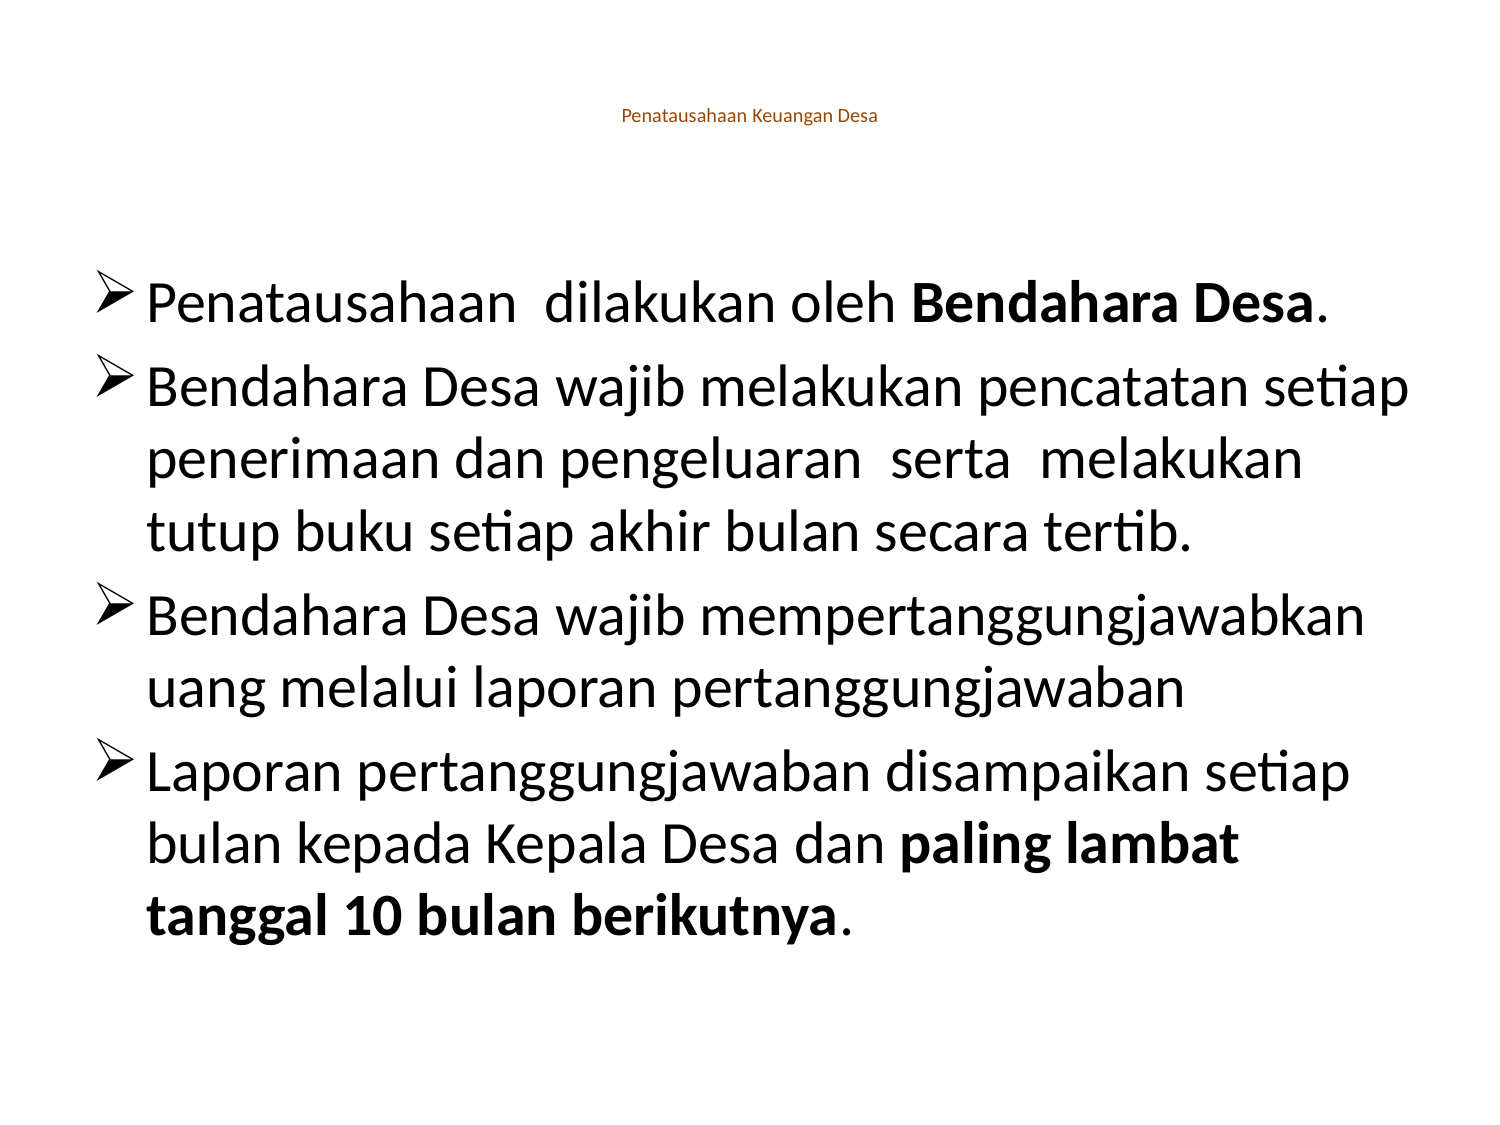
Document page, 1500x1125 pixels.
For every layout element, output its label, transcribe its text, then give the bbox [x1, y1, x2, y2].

title Penatausahaan Keuangan Desa [75, 45, 1425, 185]
list Penatausahaan dilakukan oleh Bendahara Desa. Bendahara Desa wajib melakukan pencatatan setiap penerimaan dan pengeluaran serta melakukan tutup buku setiap akhir bulan secara tertib. Bendahara Desa wajib mempertanggungjawabkan uang melalui laporan pertanggungjawaban Laporan pertanggungjawaban disampaikan setiap bulan kepada Kepala Desa dan paling lambat tanggal 10 bulan berikutnya. [76, 255, 1427, 998]
